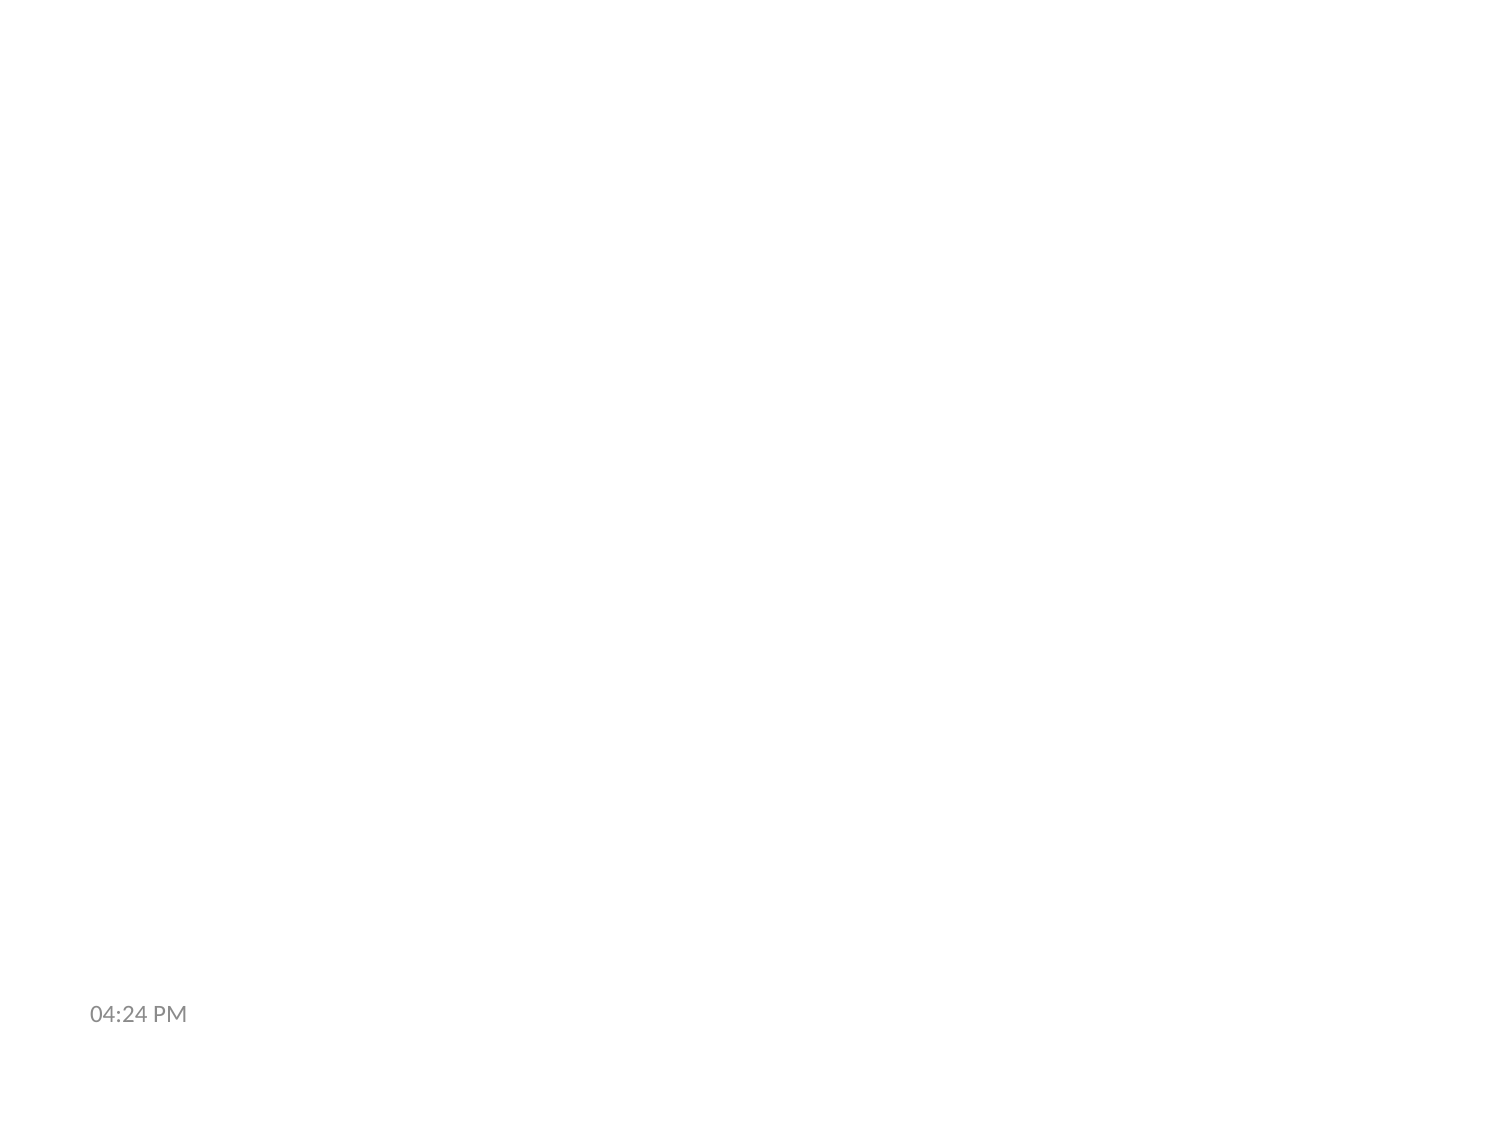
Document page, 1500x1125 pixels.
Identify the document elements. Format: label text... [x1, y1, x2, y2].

text_box 3:35 PM [75, 982, 425, 1043]
